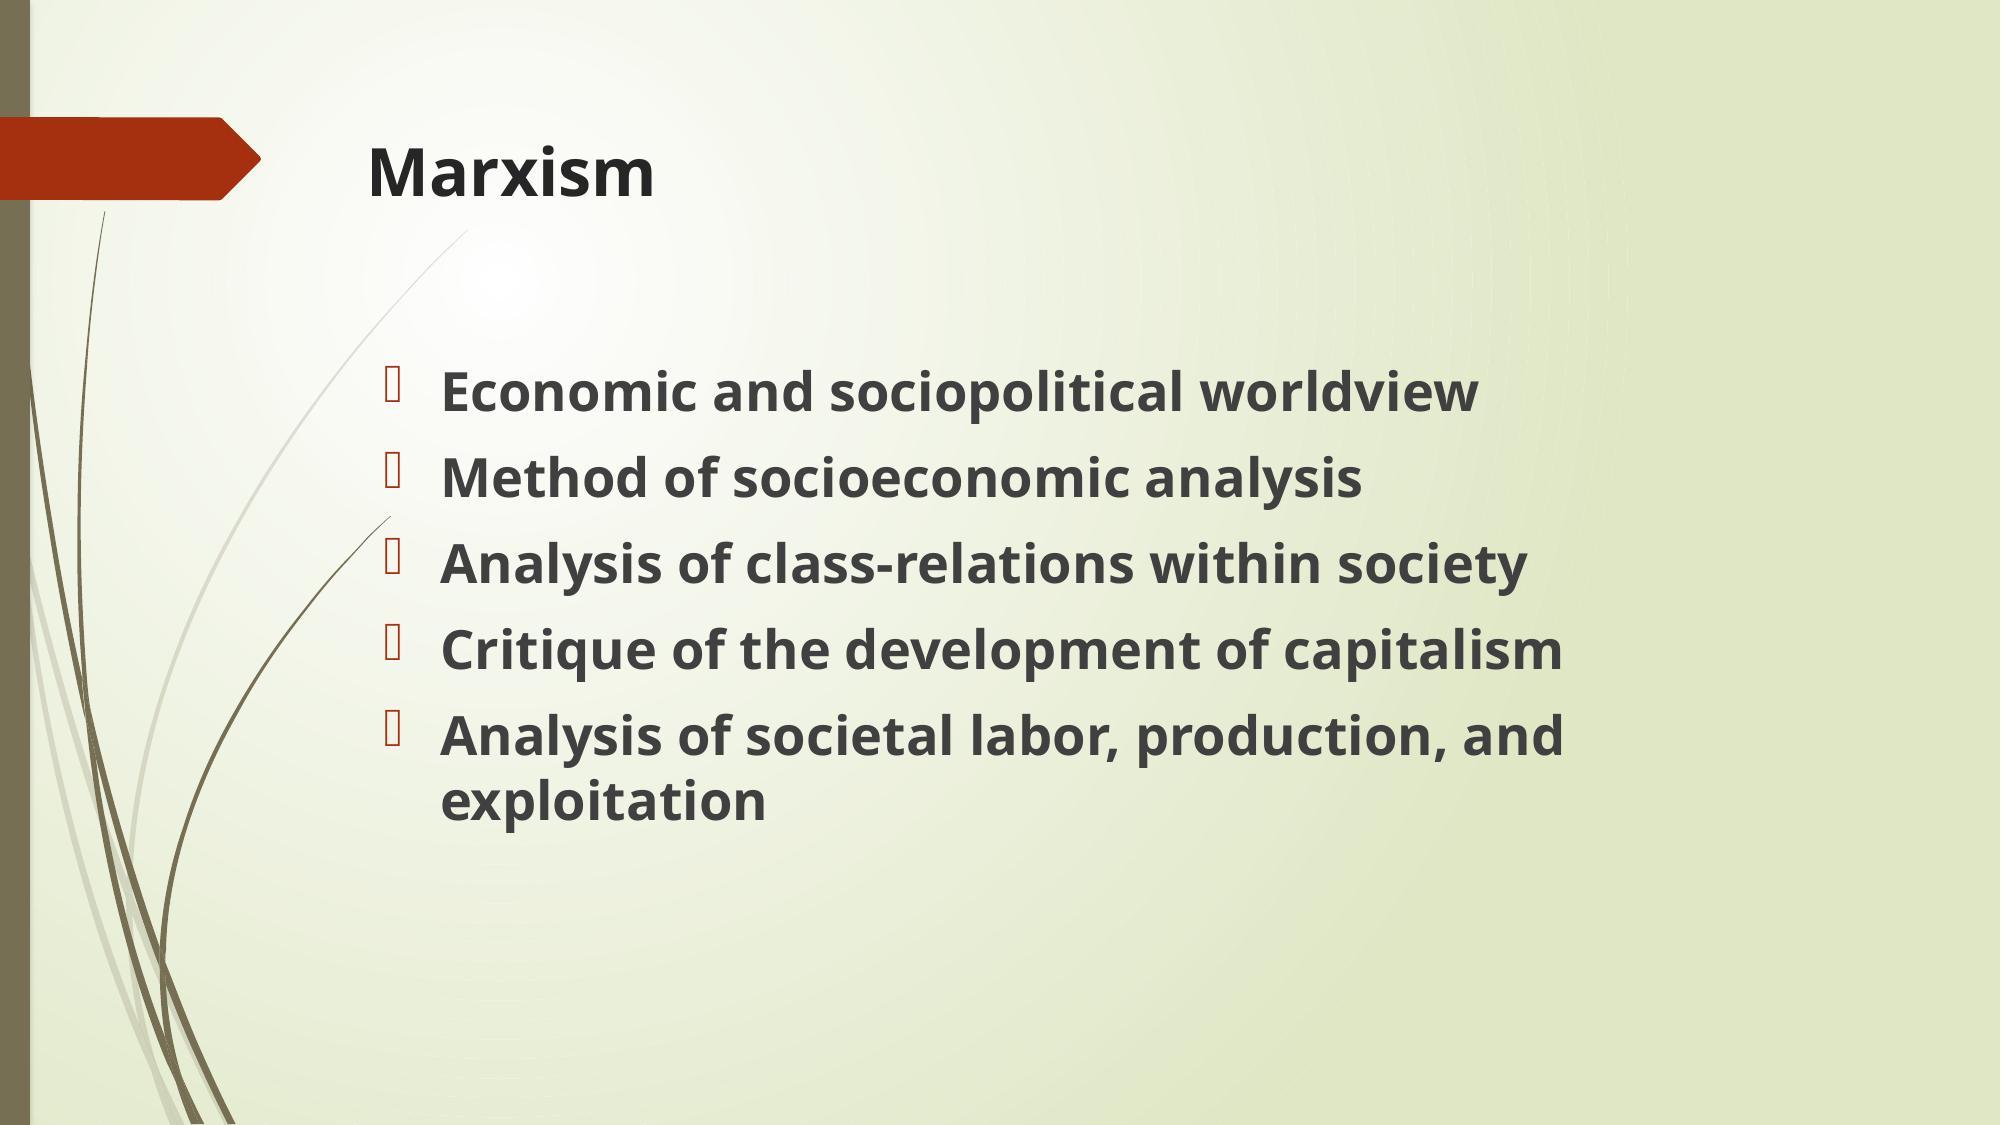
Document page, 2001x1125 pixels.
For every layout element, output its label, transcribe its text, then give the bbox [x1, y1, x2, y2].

list Economic and sociopolitical worldview Method of socioeconomic analysis Analysis of class-relations within society Critique of the development of capitalism Analysis of societal labor, production, and exploitation [368, 350, 1892, 970]
title Marxism [351, 122, 1814, 333]
